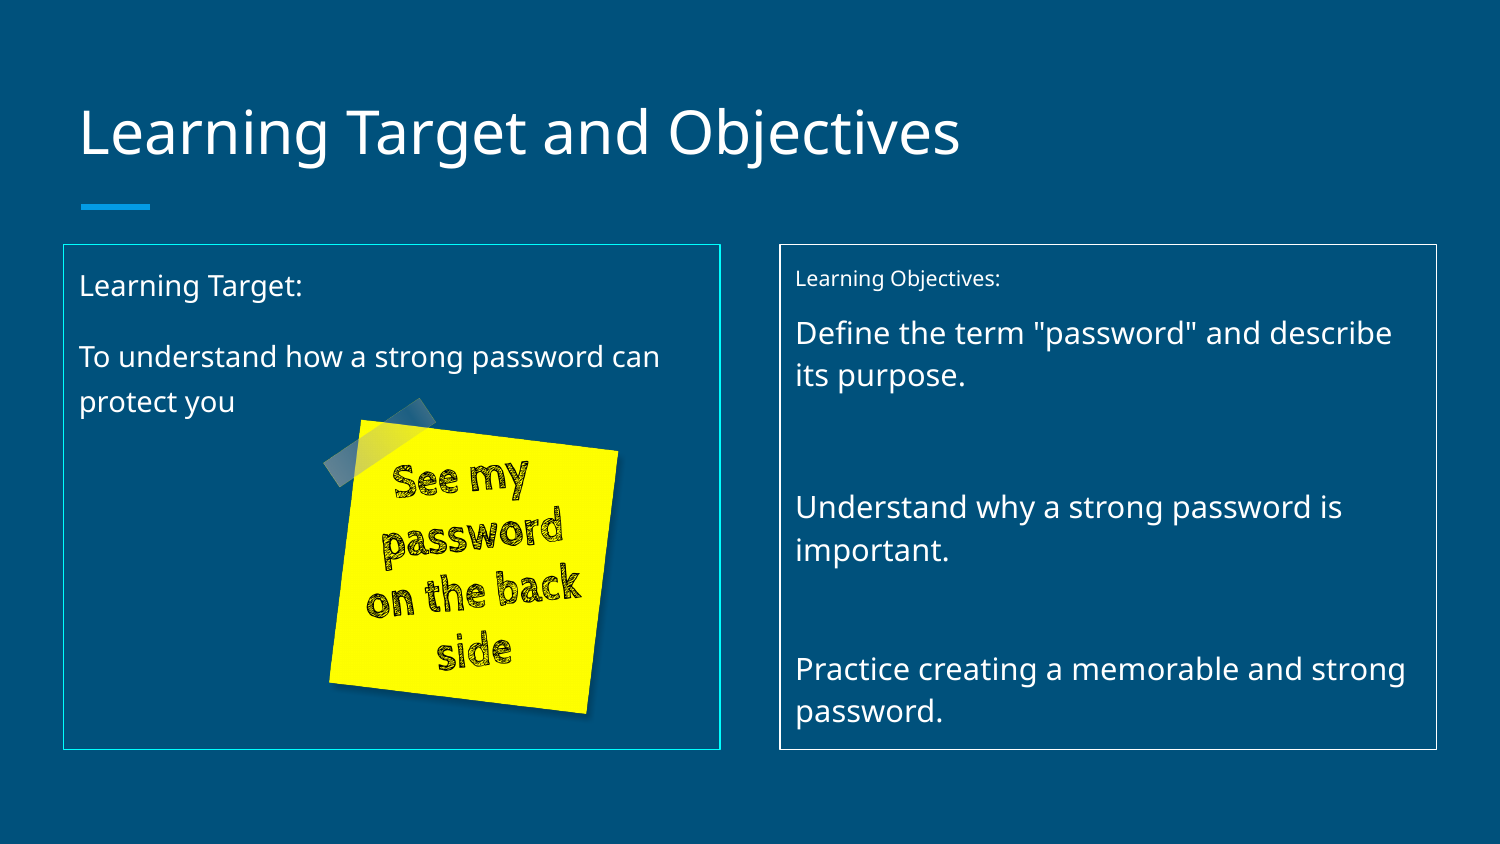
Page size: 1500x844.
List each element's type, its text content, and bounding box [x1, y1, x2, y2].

picture [325, 400, 618, 714]
list Learning Objectives: Define the term "password" and describe its purpose. Understand why a strong password is important. Practice creating a memorable and strong password. [780, 244, 1437, 750]
title Learning Target and Objectives [63, 75, 1437, 188]
list Learning Target: To understand how a strong password can protect you [63, 244, 720, 750]
